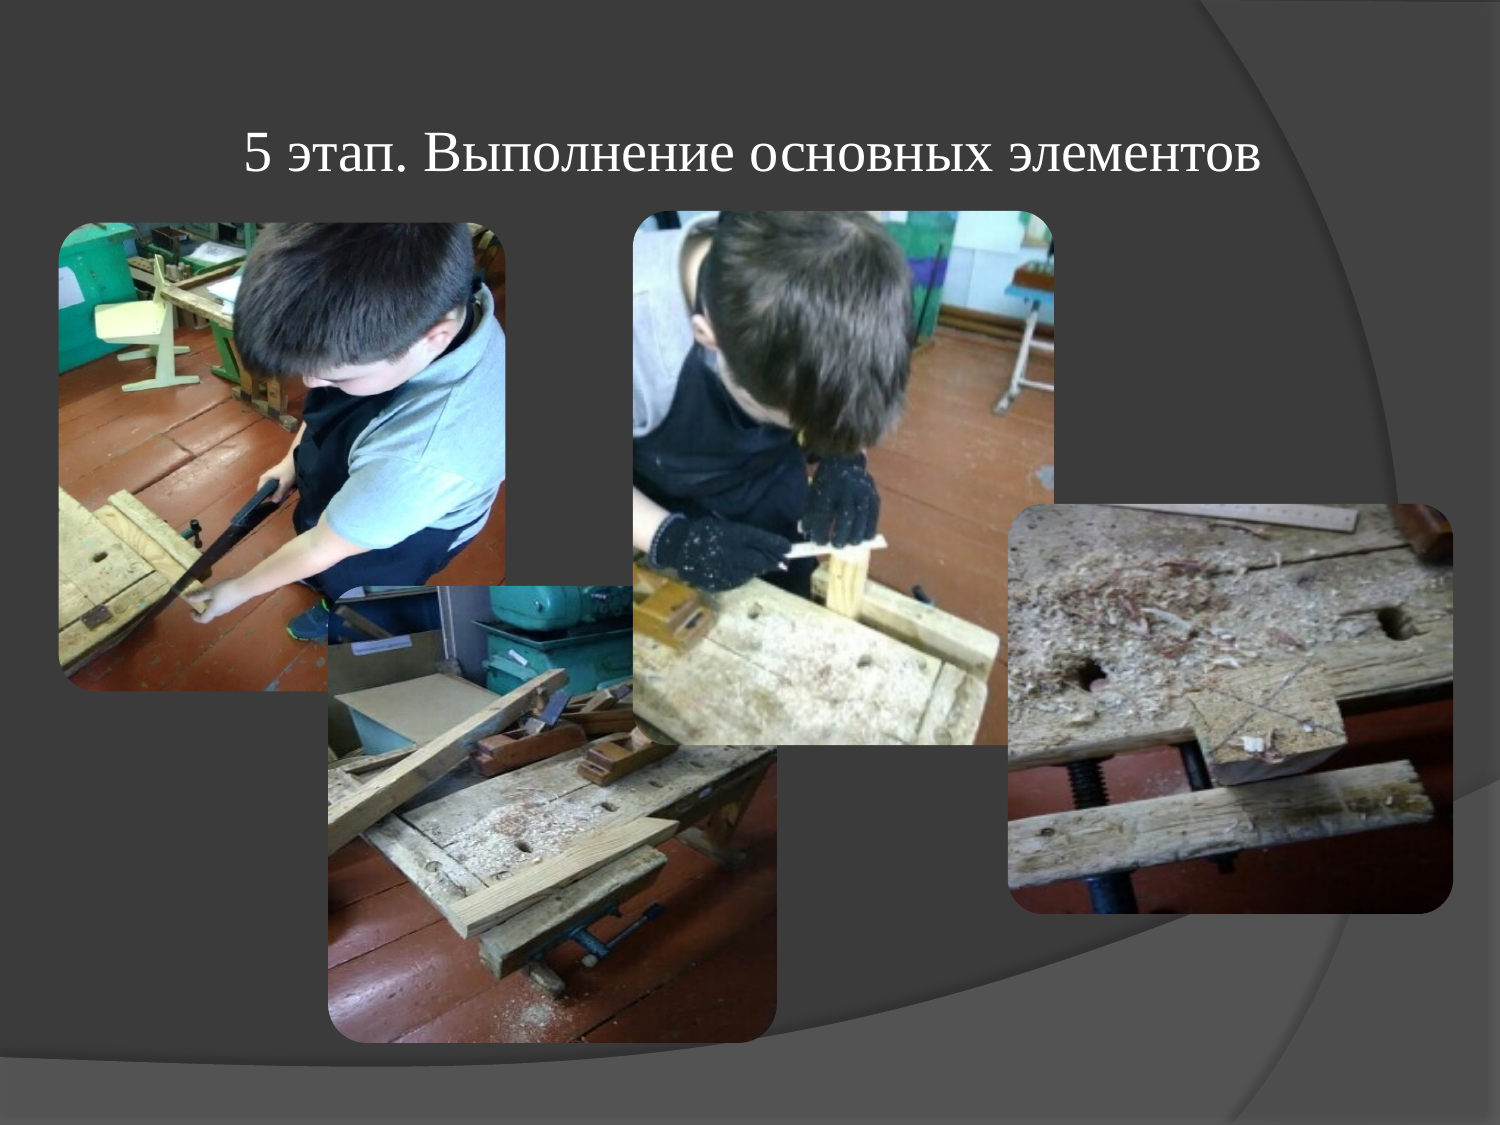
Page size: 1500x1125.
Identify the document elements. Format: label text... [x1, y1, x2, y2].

picture [58, 222, 506, 692]
picture [327, 585, 778, 1044]
text_box 5 этап. Выполнение основных элементов [228, 105, 1278, 191]
picture [632, 210, 1055, 746]
picture [1007, 503, 1454, 915]
